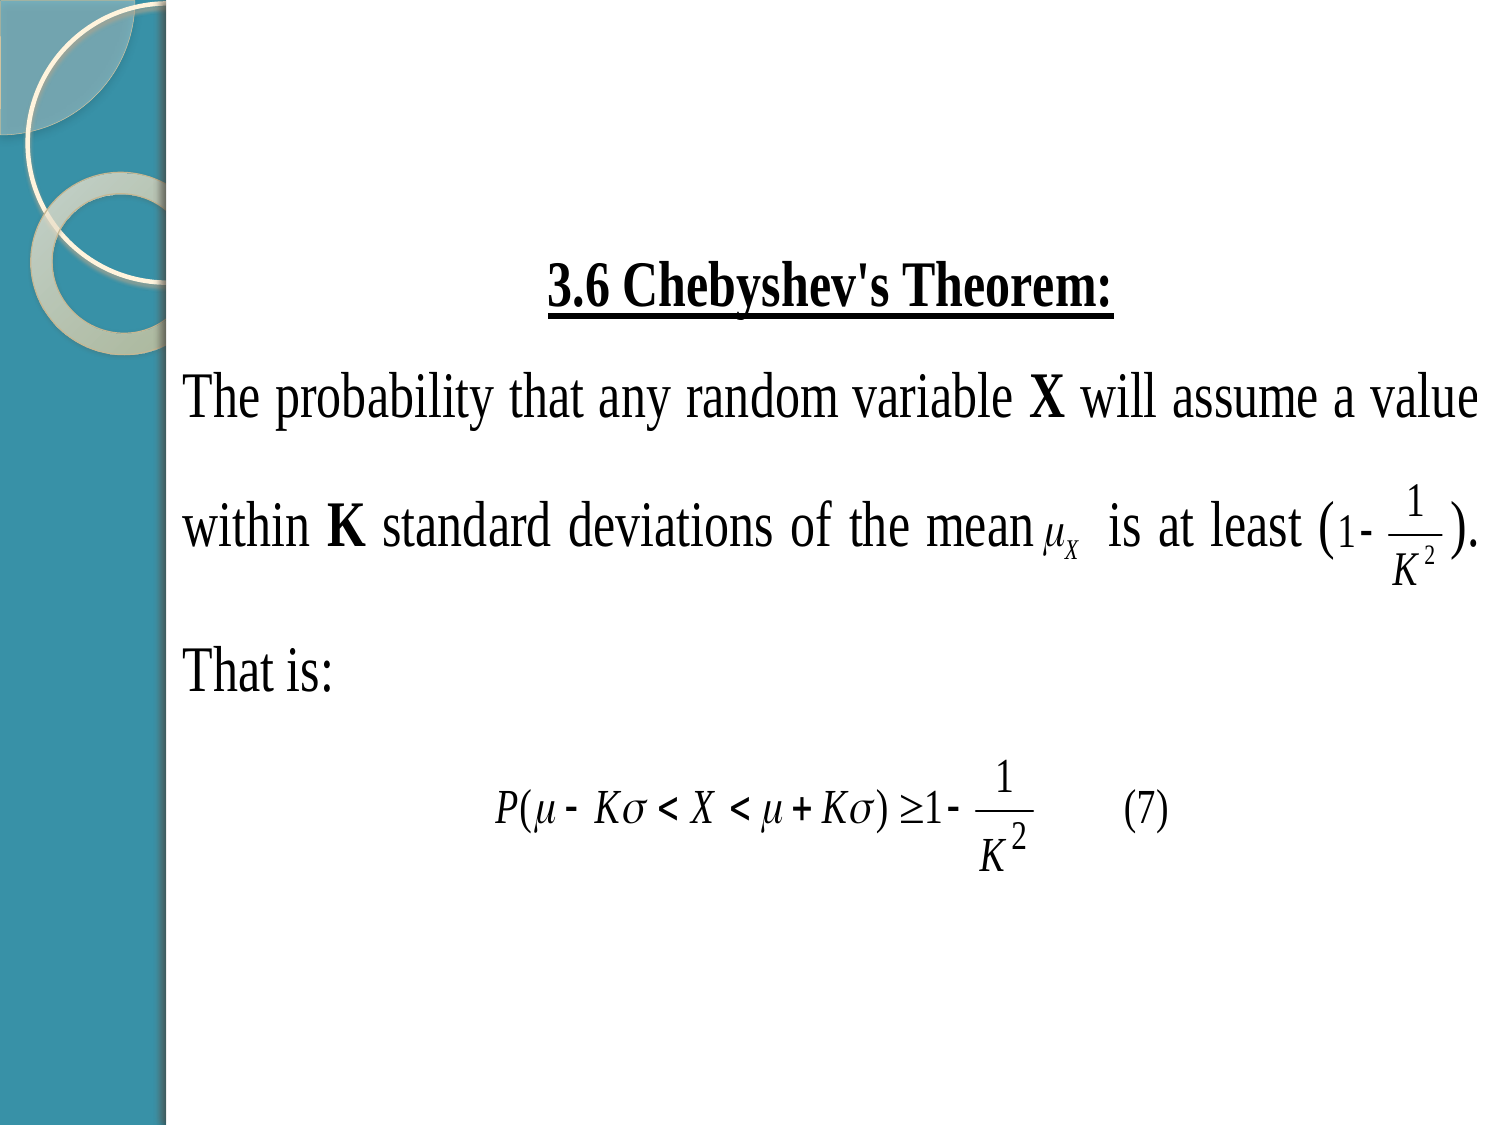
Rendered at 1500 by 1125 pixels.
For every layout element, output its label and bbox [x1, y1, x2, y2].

text_box [182, 245, 1477, 880]
